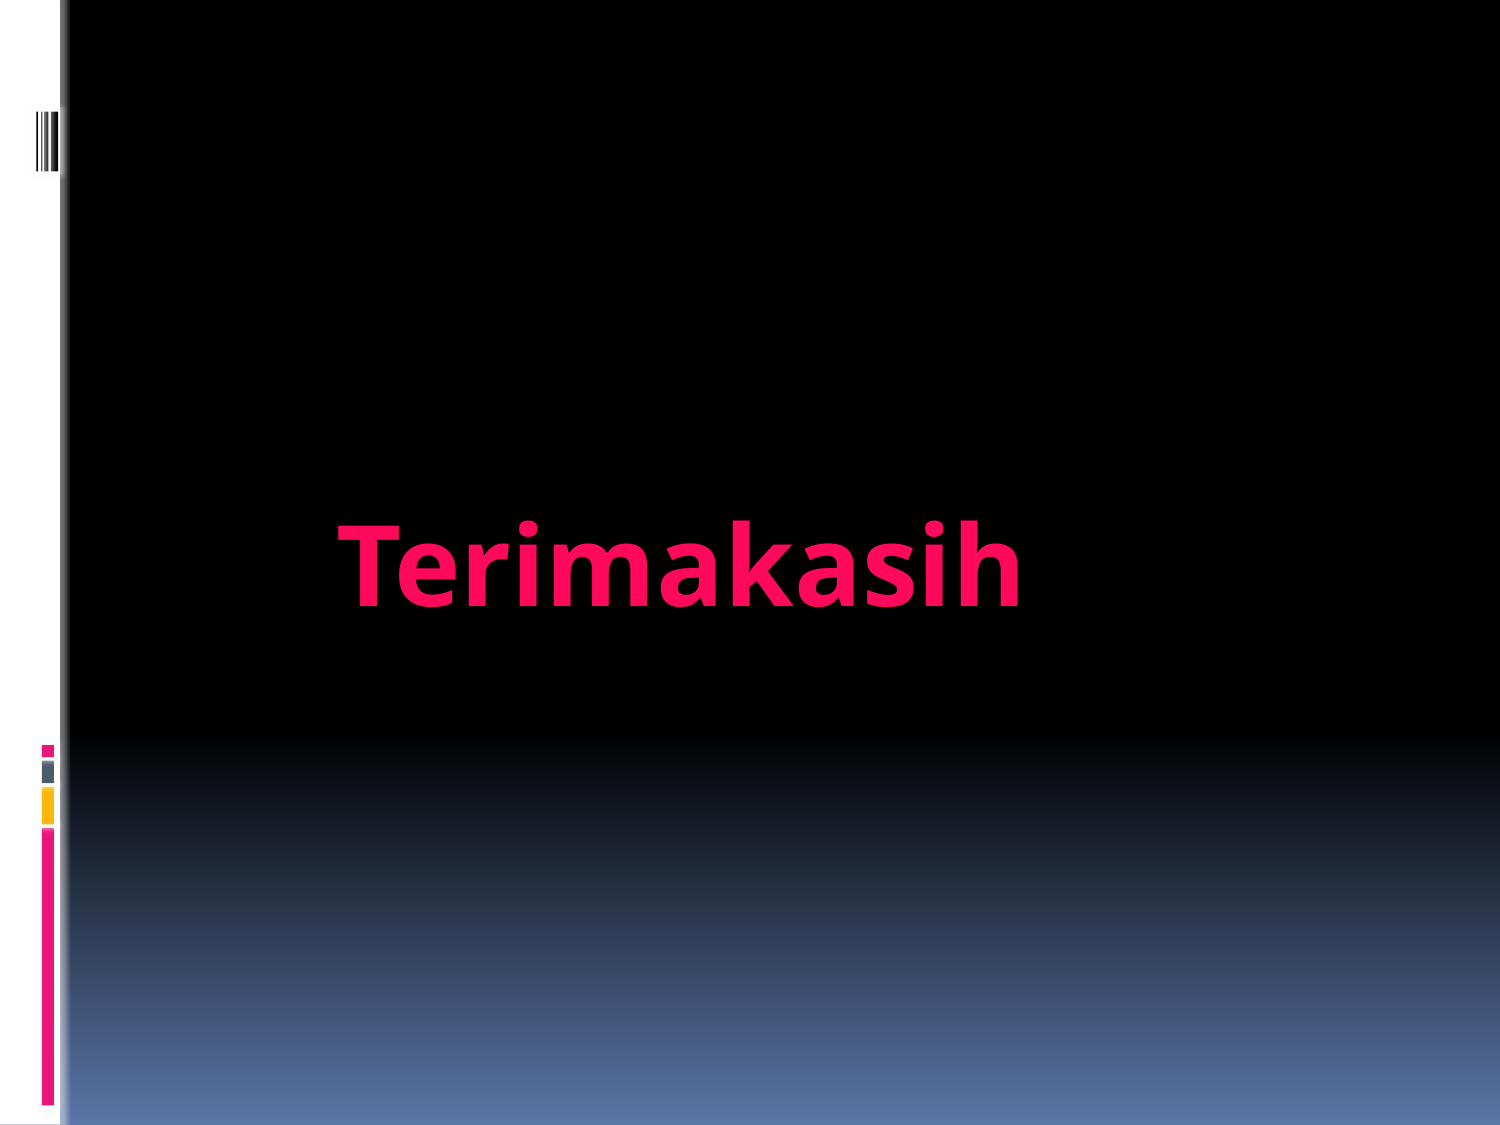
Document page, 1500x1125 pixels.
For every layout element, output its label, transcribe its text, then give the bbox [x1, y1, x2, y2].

text_box Terimakasih [321, 486, 1042, 637]
